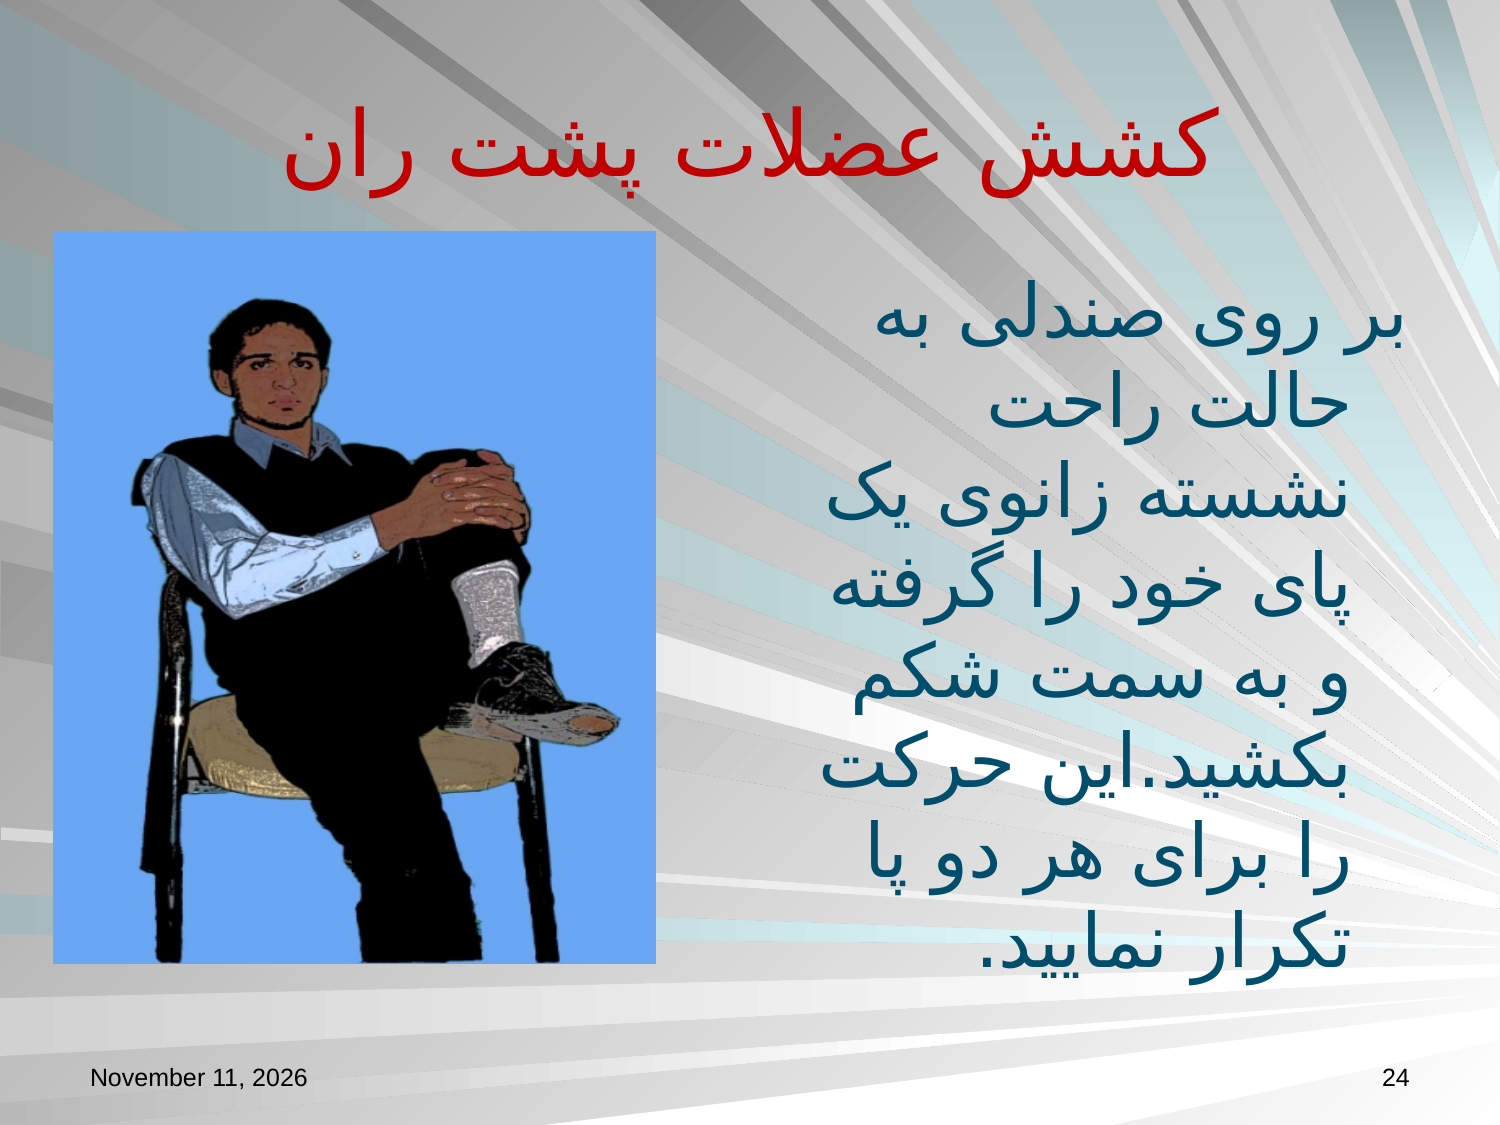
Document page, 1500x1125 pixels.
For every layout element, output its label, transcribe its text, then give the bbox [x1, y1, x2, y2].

slide_number 24 [1074, 1023, 1426, 1100]
title کشش عضلات پشت ران [74, 45, 1426, 234]
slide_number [74, 1023, 426, 1100]
list بر روی صندلی به حالت راحت نشسته زانوی یک پای خود را گرفته و به سمت شکم بکشید.این حرکت را برای هر دو پا تکرار نمایید. [761, 255, 1425, 999]
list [52, 231, 656, 965]
